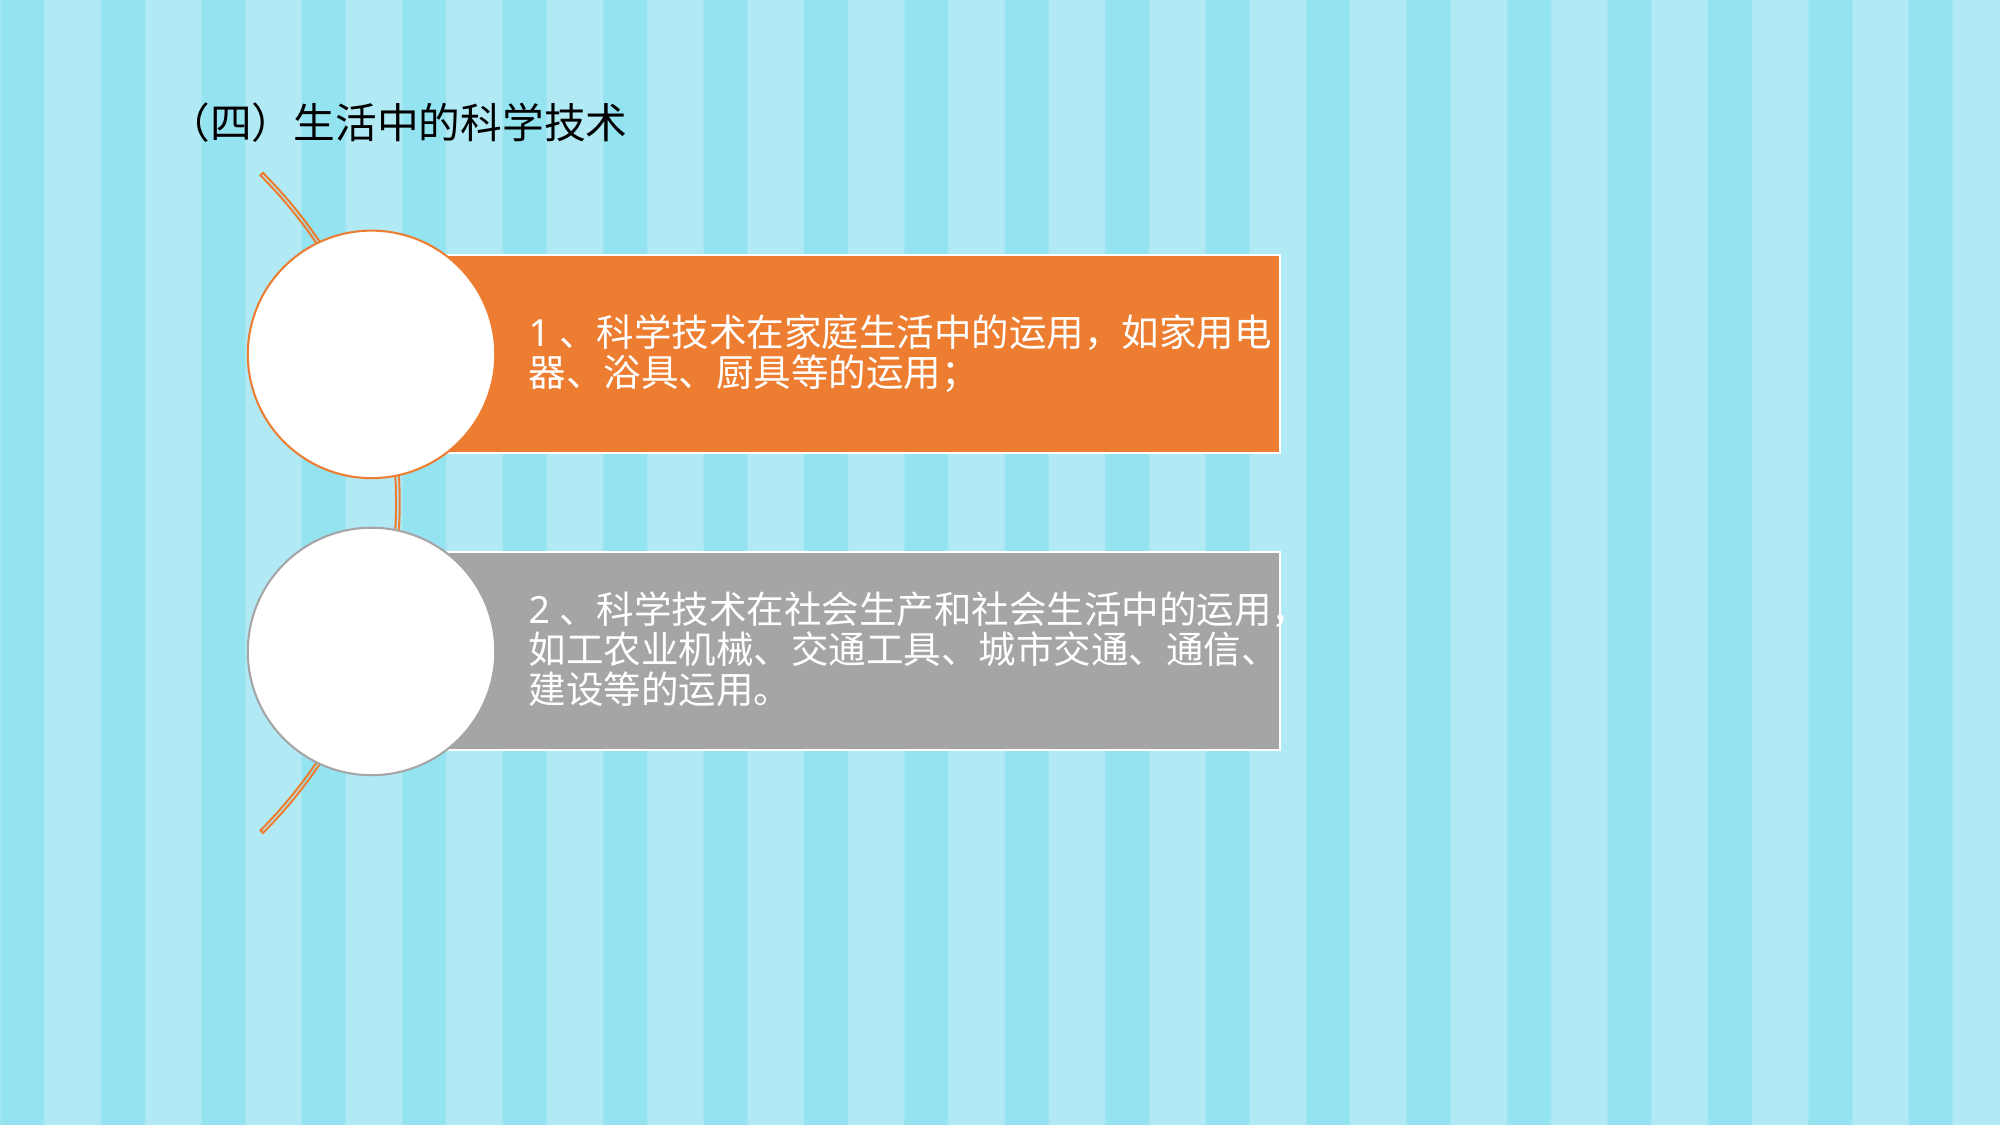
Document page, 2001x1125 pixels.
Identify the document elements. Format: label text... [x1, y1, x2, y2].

text_box （四）生活中的科学技术 [153, 39, 2000, 155]
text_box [244, 156, 1284, 850]
picture [0, 0, 2000, 1125]
